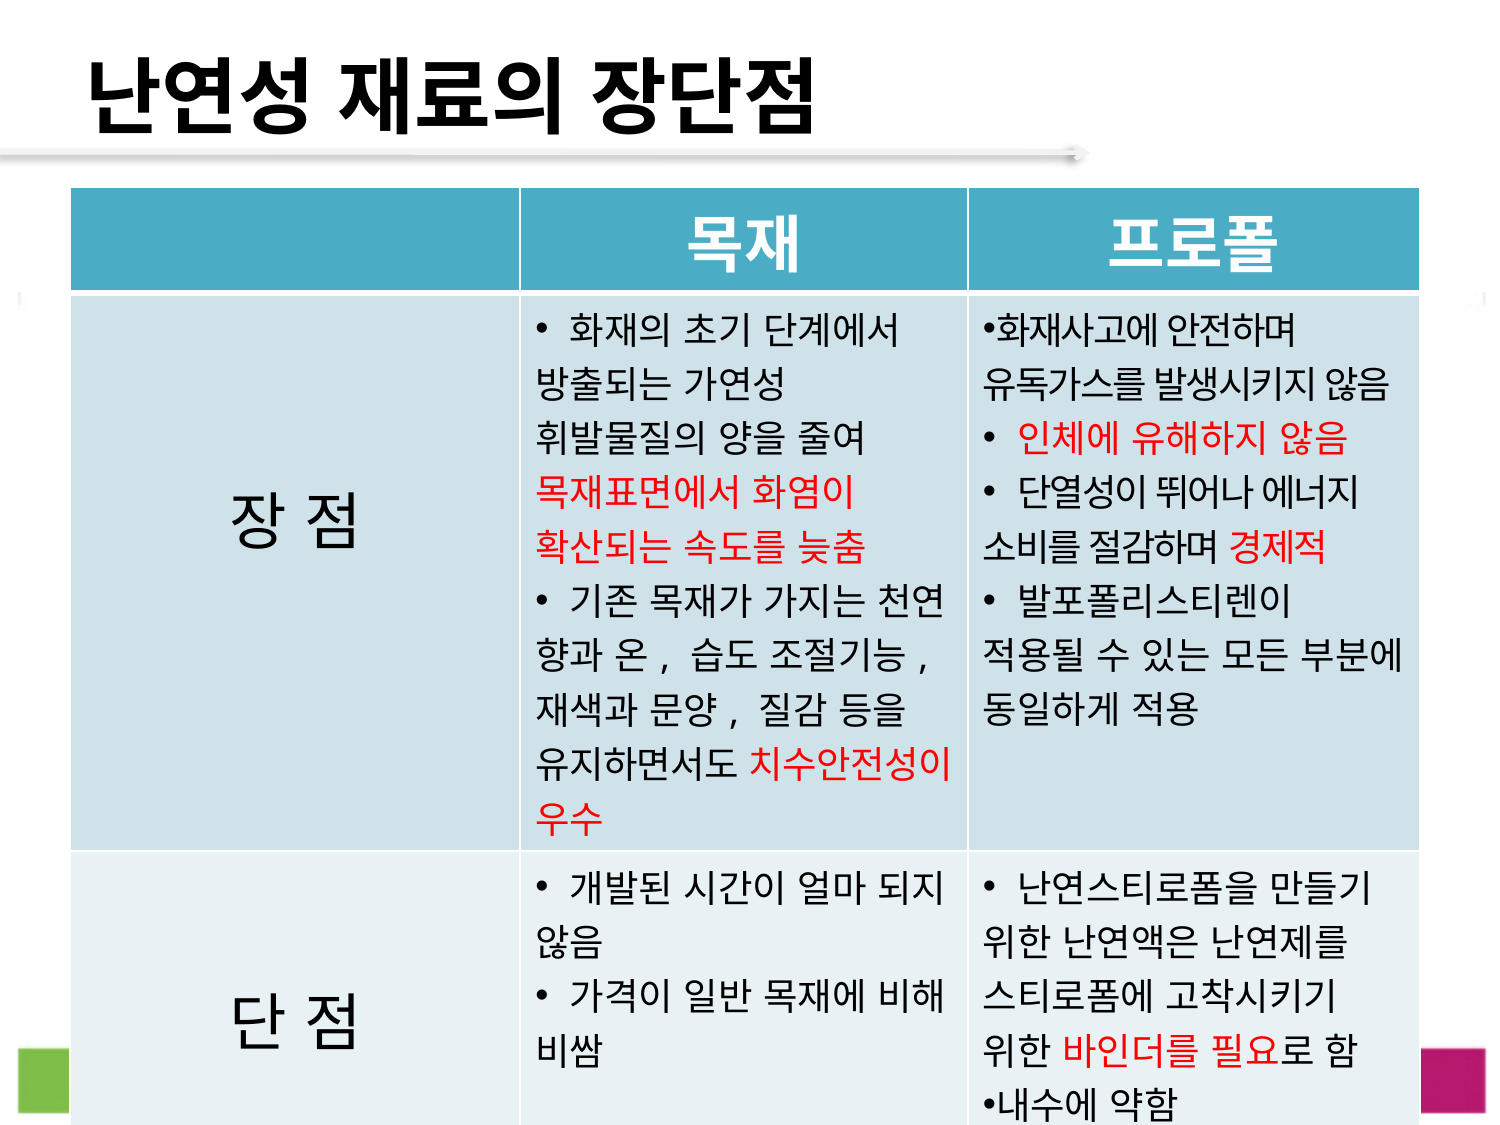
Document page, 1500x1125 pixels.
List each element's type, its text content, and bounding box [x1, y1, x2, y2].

title 난연성 재료의 장단점 [70, 0, 1421, 187]
picture [0, 292, 1500, 1125]
table_header 목재 [521, 188, 967, 290]
table_header 프로폴 [969, 188, 1419, 290]
table_header [71, 188, 519, 290]
